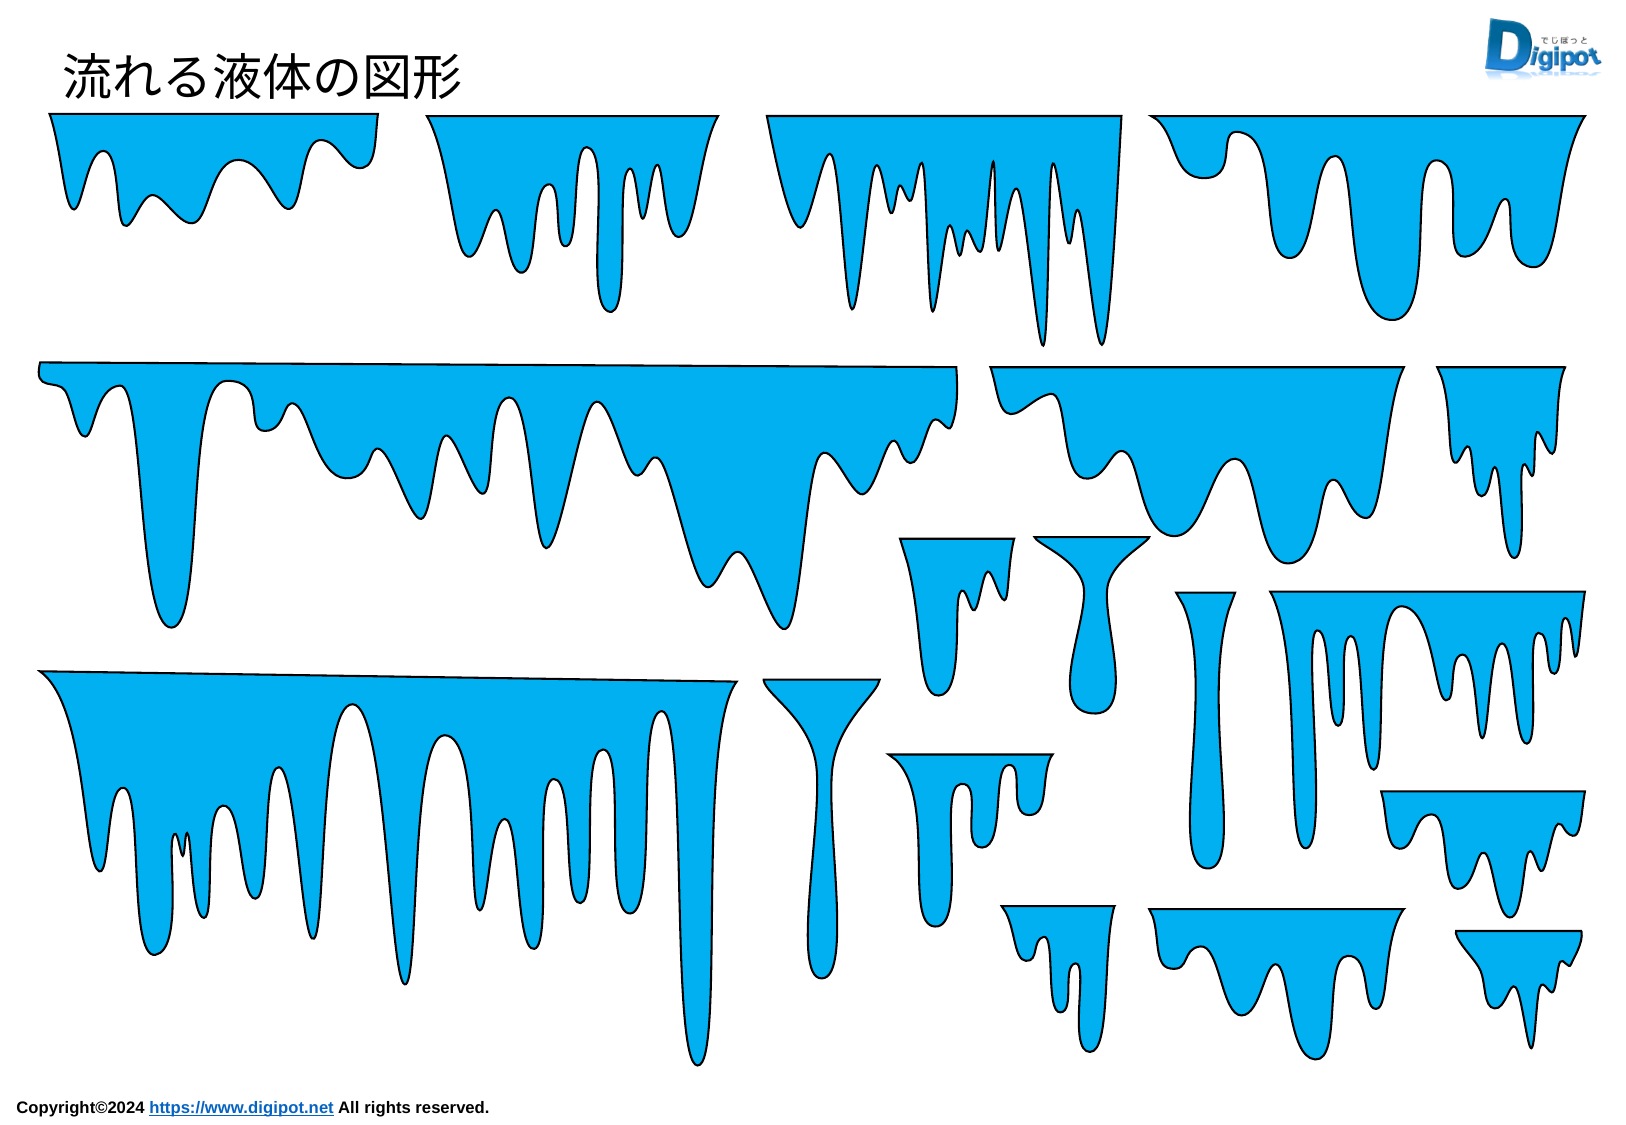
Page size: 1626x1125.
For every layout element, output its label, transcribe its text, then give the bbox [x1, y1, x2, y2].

text_box [37, 361, 959, 631]
picture [1485, 18, 1602, 82]
text_box [885, 753, 1055, 928]
text_box [48, 112, 380, 228]
text_box [425, 115, 720, 313]
text_box [999, 905, 1117, 1054]
text_box [765, 114, 1123, 348]
text_box [1147, 908, 1407, 1061]
text_box [898, 537, 1016, 697]
text_box [36, 670, 739, 1067]
text_box [988, 366, 1406, 565]
text_box [1032, 536, 1151, 715]
text_box [762, 678, 882, 980]
text_box [1174, 591, 1237, 870]
text_box [1147, 115, 1587, 321]
text_box [1435, 366, 1567, 560]
text_box [1268, 590, 1587, 850]
text_box [1454, 929, 1583, 1050]
text_box [1379, 790, 1587, 919]
text_box 流れる液体の図形 [47, 38, 478, 113]
